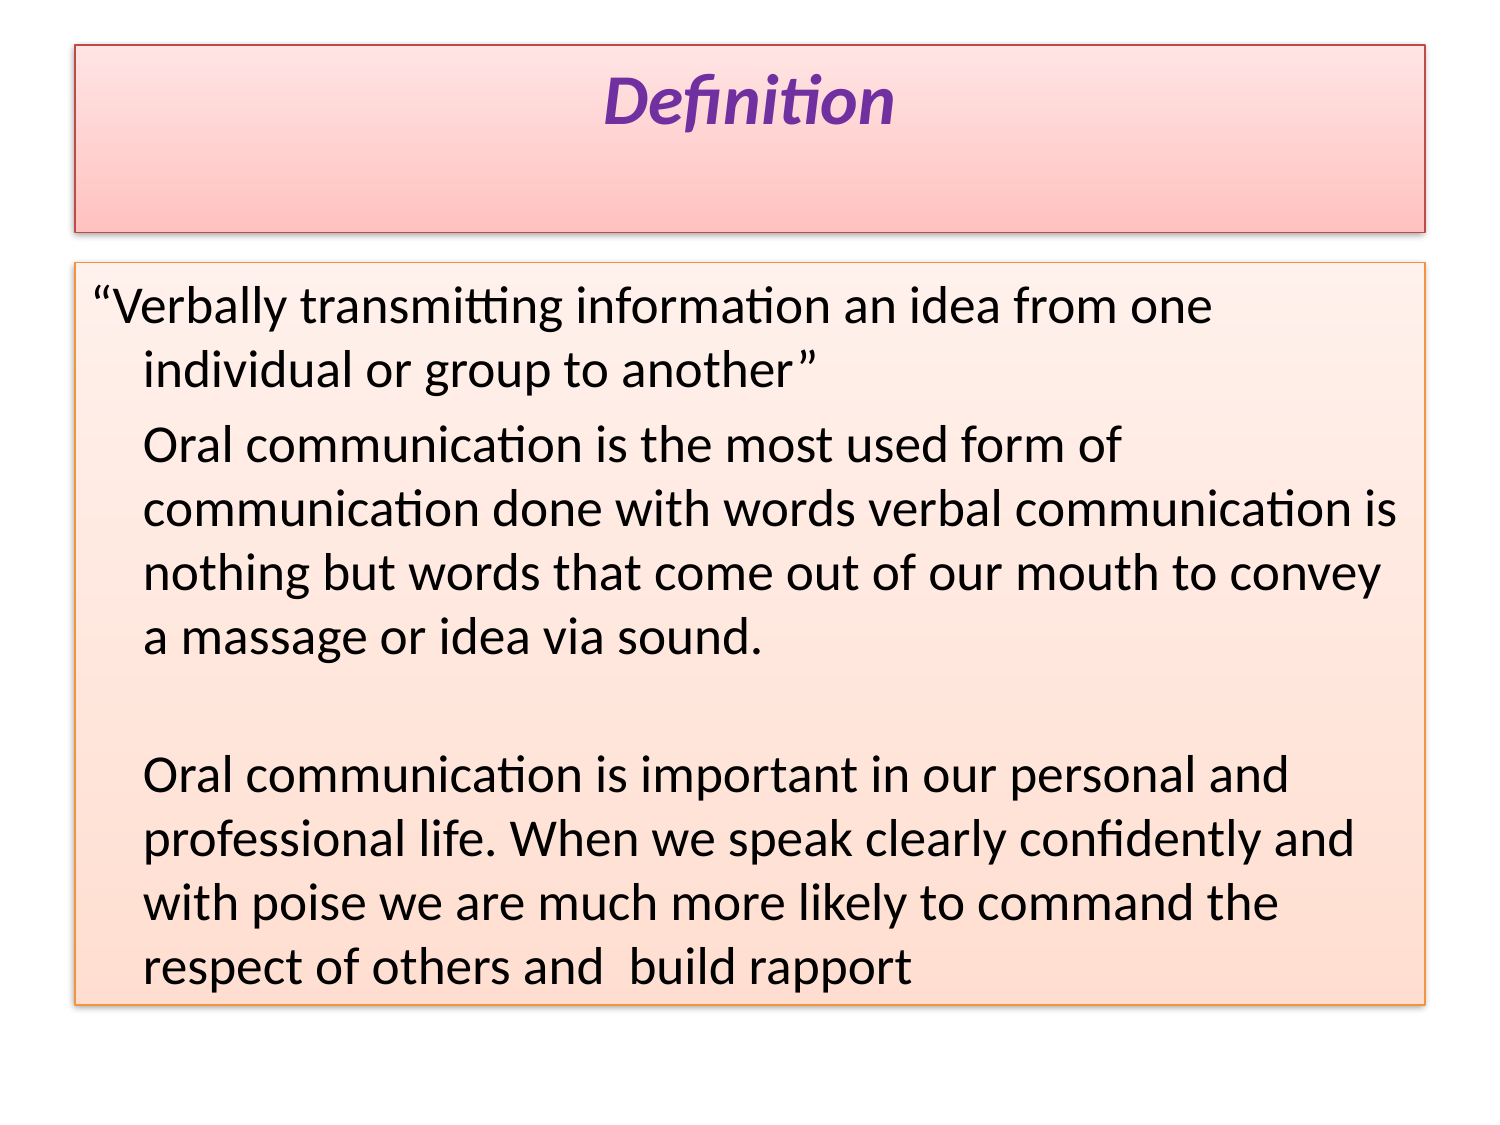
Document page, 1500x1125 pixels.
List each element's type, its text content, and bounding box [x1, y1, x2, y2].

title Definition [74, 44, 1426, 233]
list “Verbally transmitting information an idea from one individual or group to another” Oral communication is the most used form of communication done with words verbal communication is nothing but words that come out of our mouth to convey a massage or idea via sound. Oral communication is important in our personal and professional life. When we speak clearly confidently and with poise we are much more likely to command the respect of others and build rapport [74, 262, 1426, 1006]
